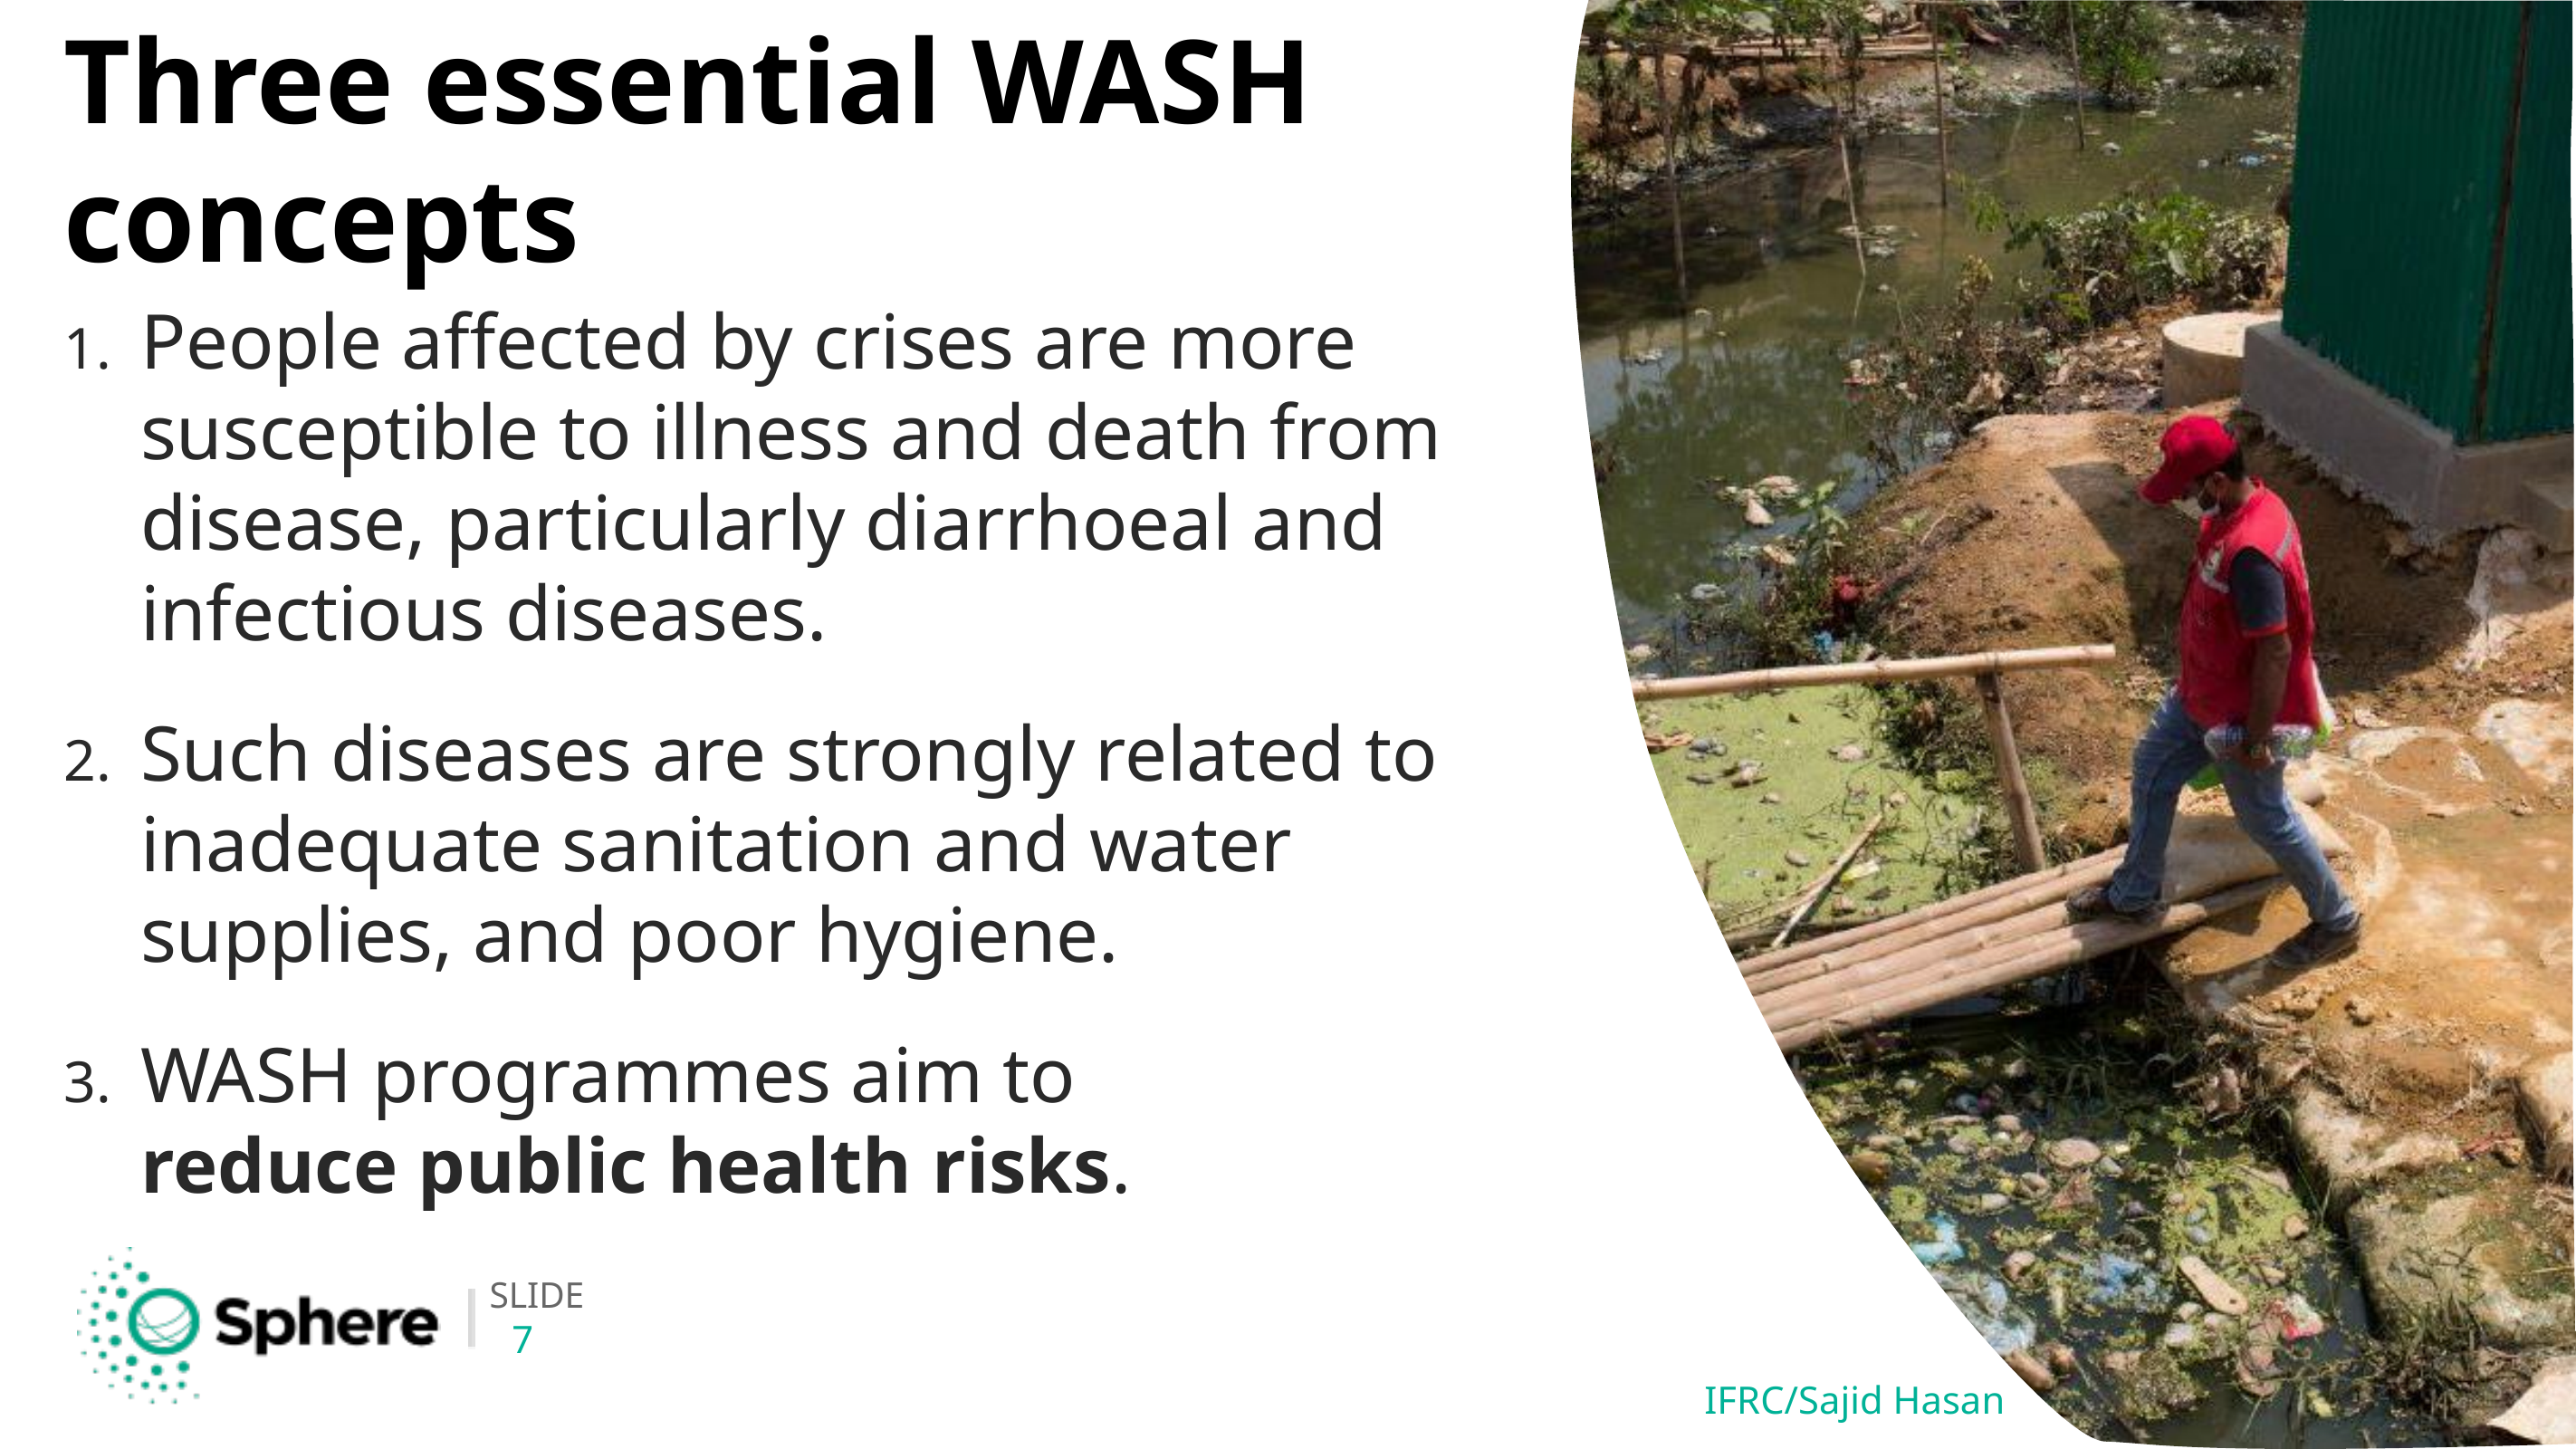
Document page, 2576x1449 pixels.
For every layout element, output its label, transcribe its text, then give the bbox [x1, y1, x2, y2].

picture [77, 1247, 441, 1406]
picture [468, 1289, 479, 1349]
list People affected by crises are more susceptible to illness and death from disease, particularly diarrhoeal and infectious diseases. Such diseases are strongly related to inadequate sanitation and water supplies, and poor hygiene. WASH programmes aim to reduce public health risks. [55, 285, 1521, 1231]
picture [1570, 0, 2576, 1449]
title Three essential WASH concepts [55, 0, 1548, 296]
slide_number 7 [503, 1307, 568, 1369]
